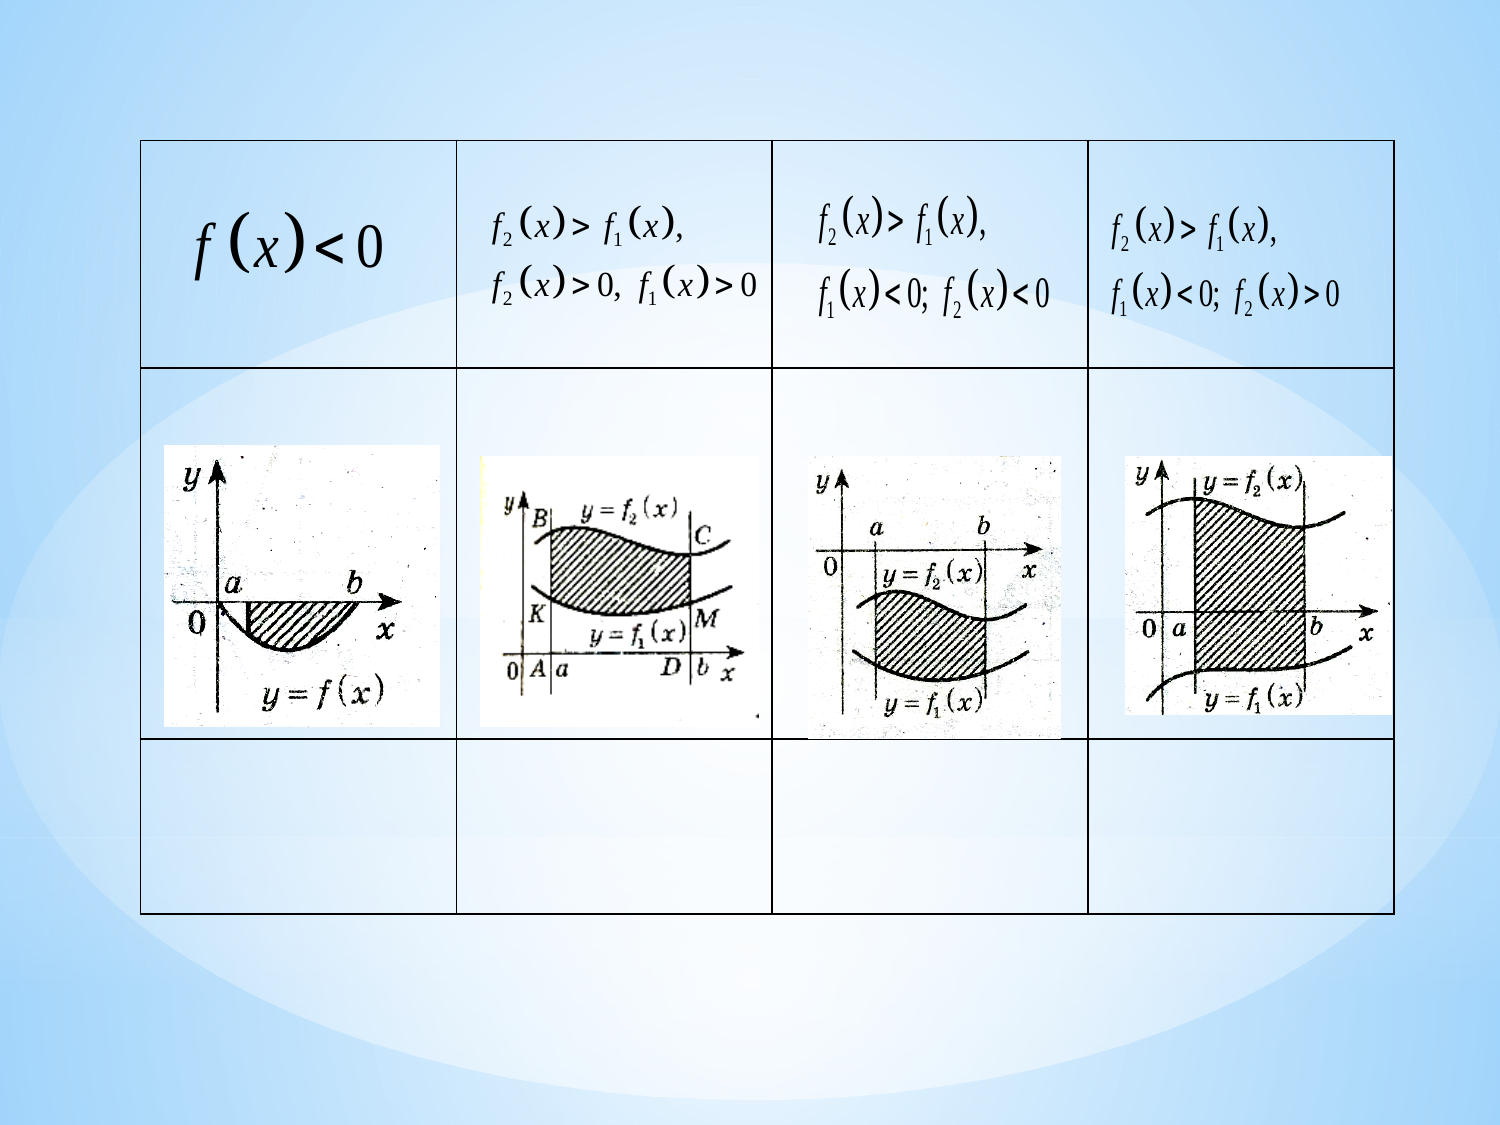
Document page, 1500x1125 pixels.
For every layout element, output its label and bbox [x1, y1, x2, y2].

picture [175, 198, 395, 305]
table_header [141, 141, 456, 367]
table_header [1089, 141, 1393, 367]
table_header [773, 141, 1087, 367]
picture [808, 456, 1061, 739]
picture [808, 187, 1055, 333]
table_cell [141, 369, 456, 738]
picture [480, 456, 760, 727]
table_cell [141, 740, 456, 913]
table_cell [457, 740, 771, 913]
table_cell [1089, 369, 1393, 738]
picture [163, 445, 440, 727]
table_cell [457, 369, 771, 738]
table_header [457, 141, 771, 367]
table_cell [1089, 740, 1393, 913]
picture [1124, 456, 1393, 716]
table_cell [773, 369, 1087, 738]
picture [480, 198, 762, 317]
picture [1101, 198, 1345, 330]
table_cell [773, 740, 1087, 913]
